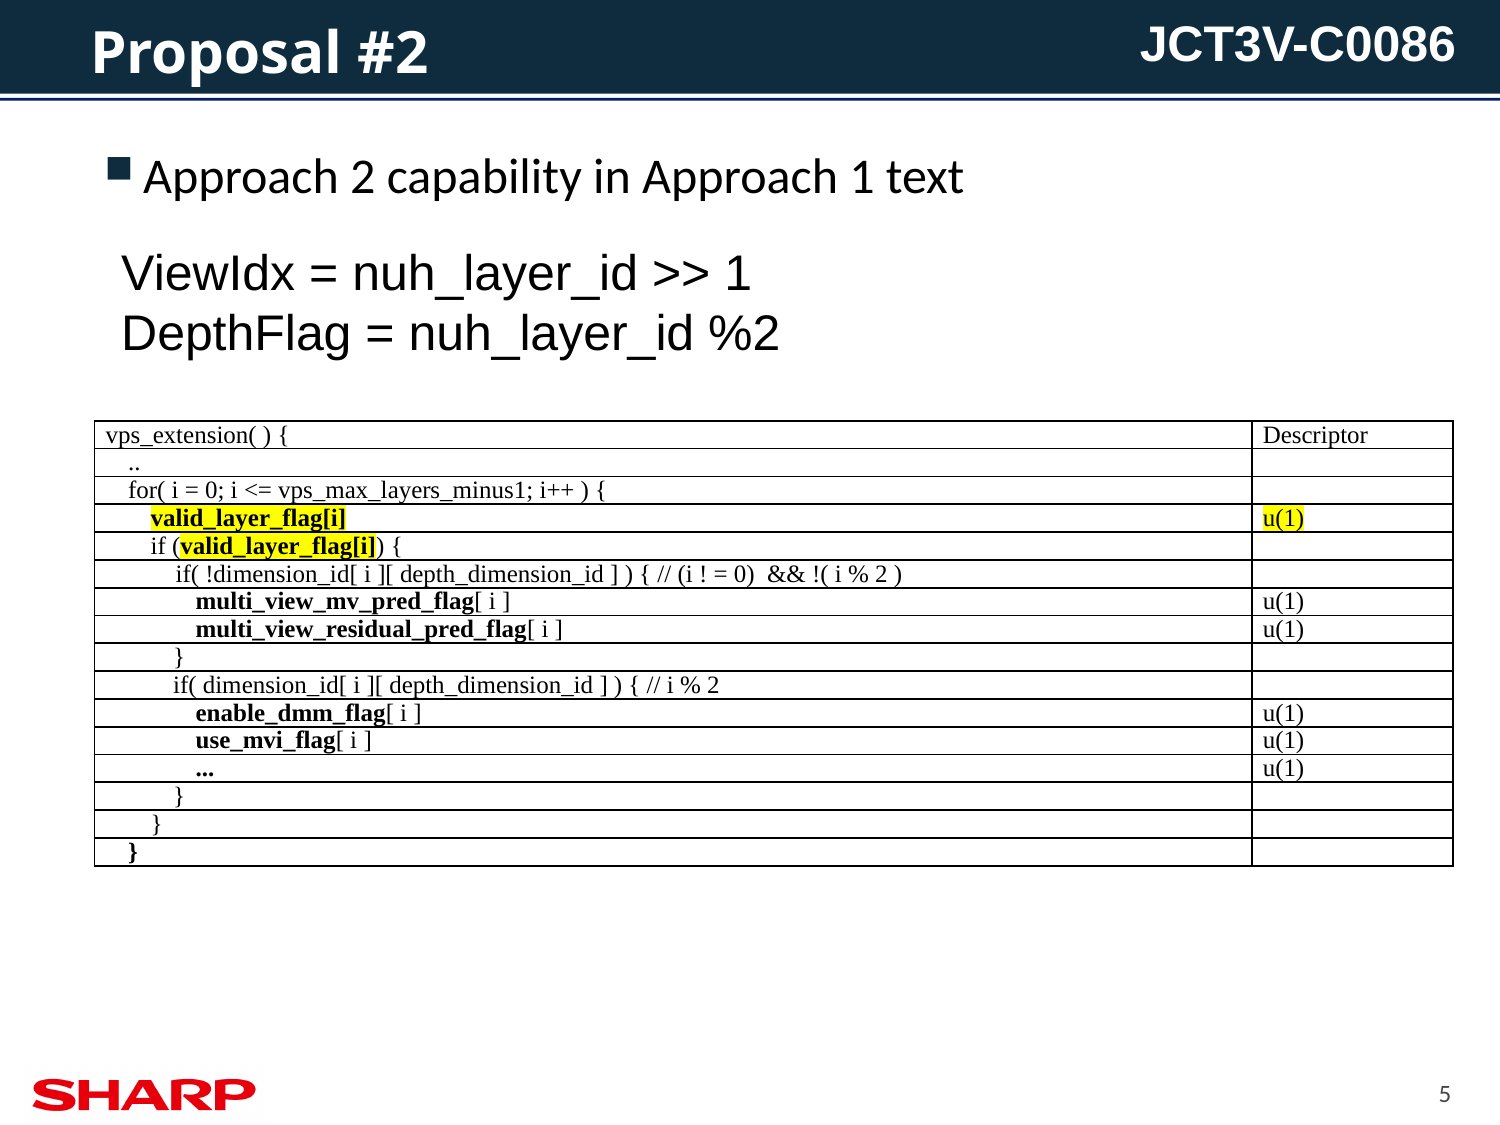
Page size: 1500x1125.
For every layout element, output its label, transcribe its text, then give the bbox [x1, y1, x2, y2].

table_cell u(1) [1253, 616, 1452, 642]
table_cell } [95, 644, 1251, 670]
table_cell [1253, 533, 1452, 559]
table_header Descriptor [1253, 422, 1452, 448]
table_cell u(1) [1253, 700, 1452, 726]
table_cell valid_layer_flag[i] [95, 505, 1251, 531]
table_cell ... [95, 755, 1251, 781]
table_cell for( i = 0; i <= vps_max_layers_minus1; i++ ) { [95, 477, 1251, 503]
table_cell multi_view_residual_pred_flag[ i ] [95, 616, 1251, 642]
list Approach 2 capability in Approach 1 text [74, 128, 1426, 1051]
table_cell u(1) [1253, 505, 1452, 531]
table_cell u(1) [1253, 589, 1452, 615]
table_header vps_extension( ) { [95, 422, 1251, 448]
table_cell [1253, 811, 1452, 837]
table_cell [1253, 644, 1452, 670]
table_cell [1253, 477, 1452, 503]
text_box ViewIdx = nuh_layer_id >> 1 DepthFlag = nuh_layer_id %2 [106, 232, 1371, 368]
table_cell } [95, 783, 1251, 809]
table_cell } [95, 839, 1251, 865]
table_cell [1253, 561, 1452, 587]
table_cell [1253, 672, 1452, 698]
table_cell u(1) [1253, 755, 1452, 781]
table_cell u(1) [1253, 728, 1452, 754]
table_cell } [95, 811, 1251, 837]
table_cell enable_dmm_flag[ i ] [95, 700, 1251, 726]
table_cell [1253, 449, 1452, 476]
table_cell use_mvi_flag[ i ] [95, 728, 1251, 754]
table_cell if (valid_layer_flag[i]) { [95, 533, 1251, 559]
table_cell if( !dimension_id[ i ][ depth_dimension_id ] ) { // (i ! = 0) && !( i % 2 ) [95, 561, 1251, 587]
table_cell if( dimension_id[ i ][ depth_dimension_id ] ) { // i % 2 [95, 672, 1251, 698]
table_cell [1253, 839, 1452, 865]
picture [17, 1064, 271, 1125]
table_cell [1253, 783, 1452, 809]
slide_number 5 [1345, 1062, 1467, 1108]
table_cell multi_view_mv_pred_flag[ i ] [95, 589, 1251, 615]
title Proposal #2 [74, 15, 1426, 85]
table_cell .. [95, 449, 1251, 476]
